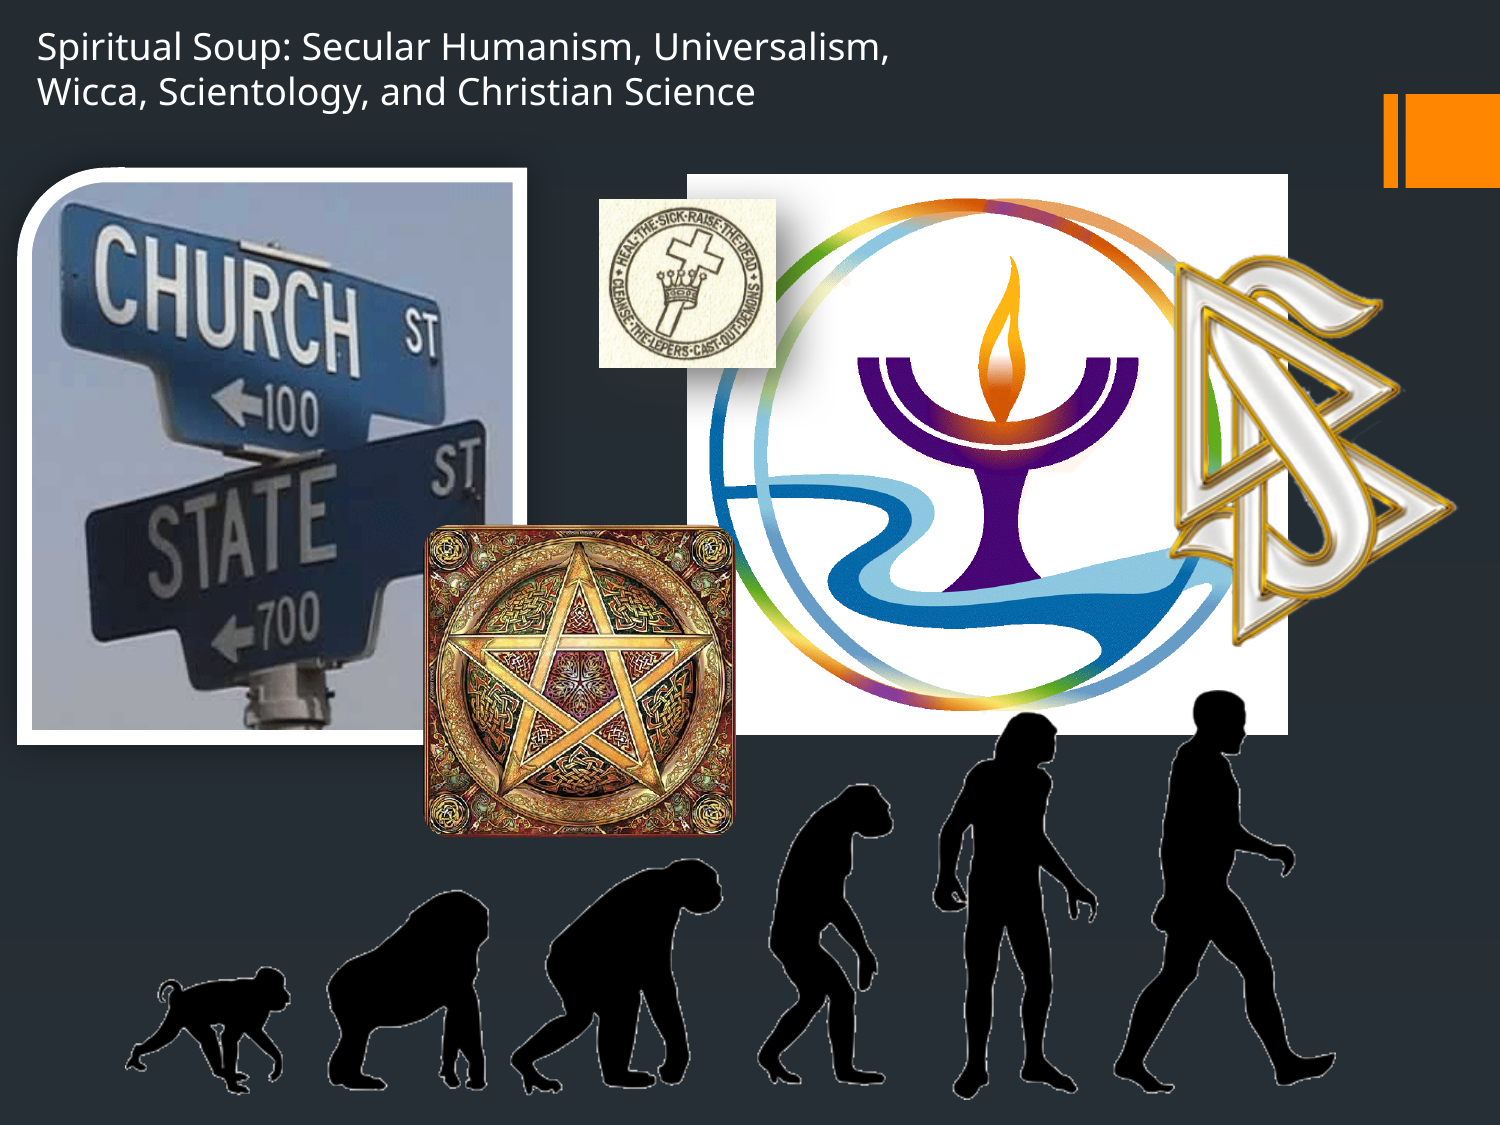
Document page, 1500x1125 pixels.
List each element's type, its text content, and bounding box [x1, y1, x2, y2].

text_box Spiritual Soup: Secular Humanism, Universalism, Wicca, Scientology, and Christian Science [22, 15, 917, 121]
picture [23, 174, 1500, 1101]
